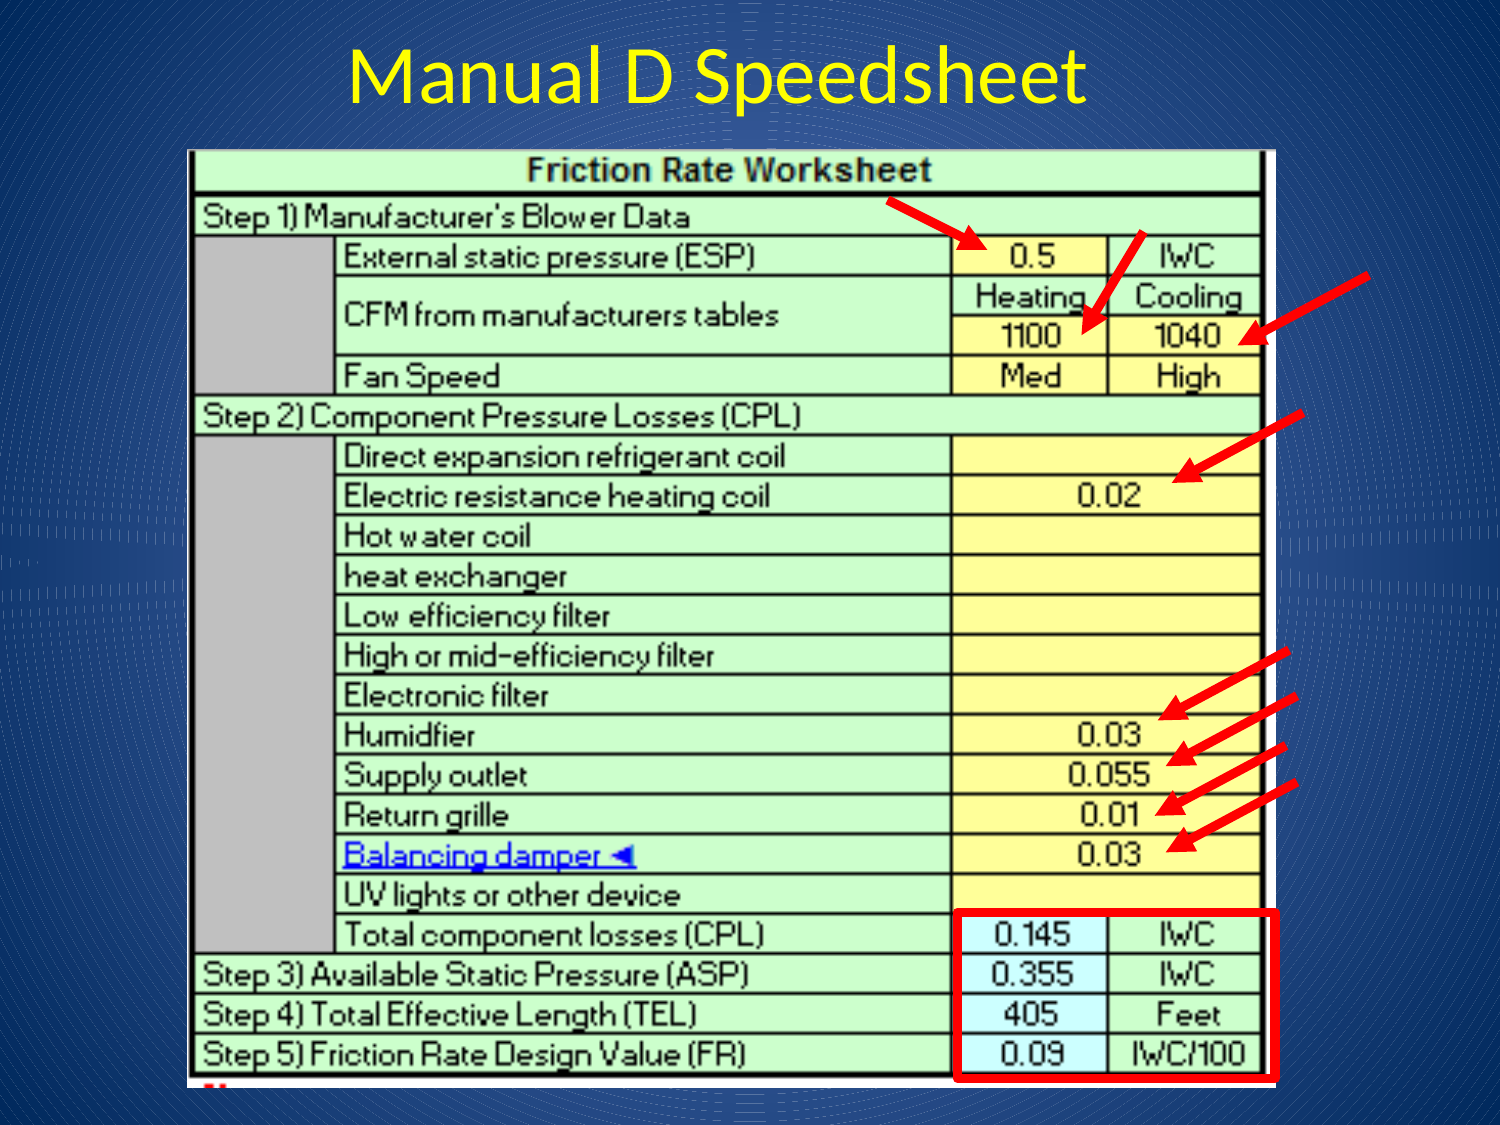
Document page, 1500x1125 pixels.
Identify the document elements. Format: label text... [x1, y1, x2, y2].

text_box Manual D Speedsheet [331, 12, 1104, 128]
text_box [1165, 781, 1298, 853]
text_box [1081, 231, 1144, 336]
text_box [1171, 412, 1304, 484]
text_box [1165, 695, 1298, 767]
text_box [1154, 745, 1287, 816]
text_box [1237, 274, 1370, 346]
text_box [1157, 649, 1290, 721]
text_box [887, 199, 988, 251]
picture [187, 149, 1276, 1088]
